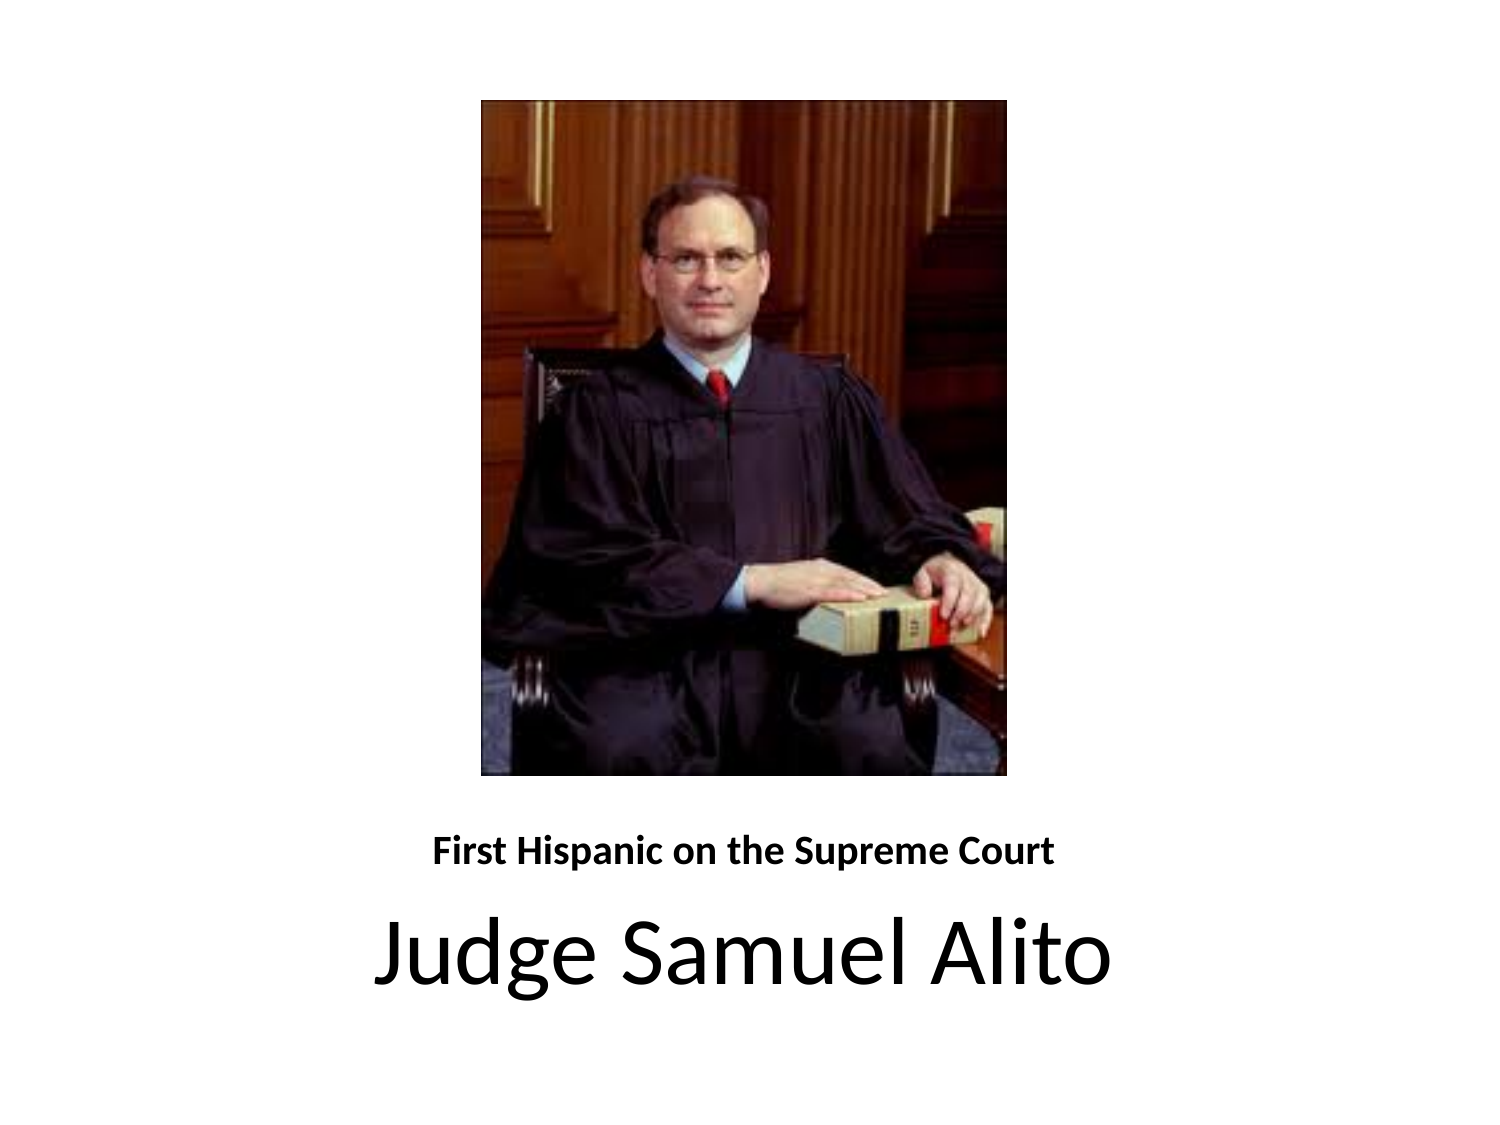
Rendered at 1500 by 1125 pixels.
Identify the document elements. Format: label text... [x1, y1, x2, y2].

list Judge Samuel Alito [294, 880, 1194, 1013]
picture [481, 100, 1007, 776]
title First Hispanic on the Supreme Court [294, 787, 1194, 880]
